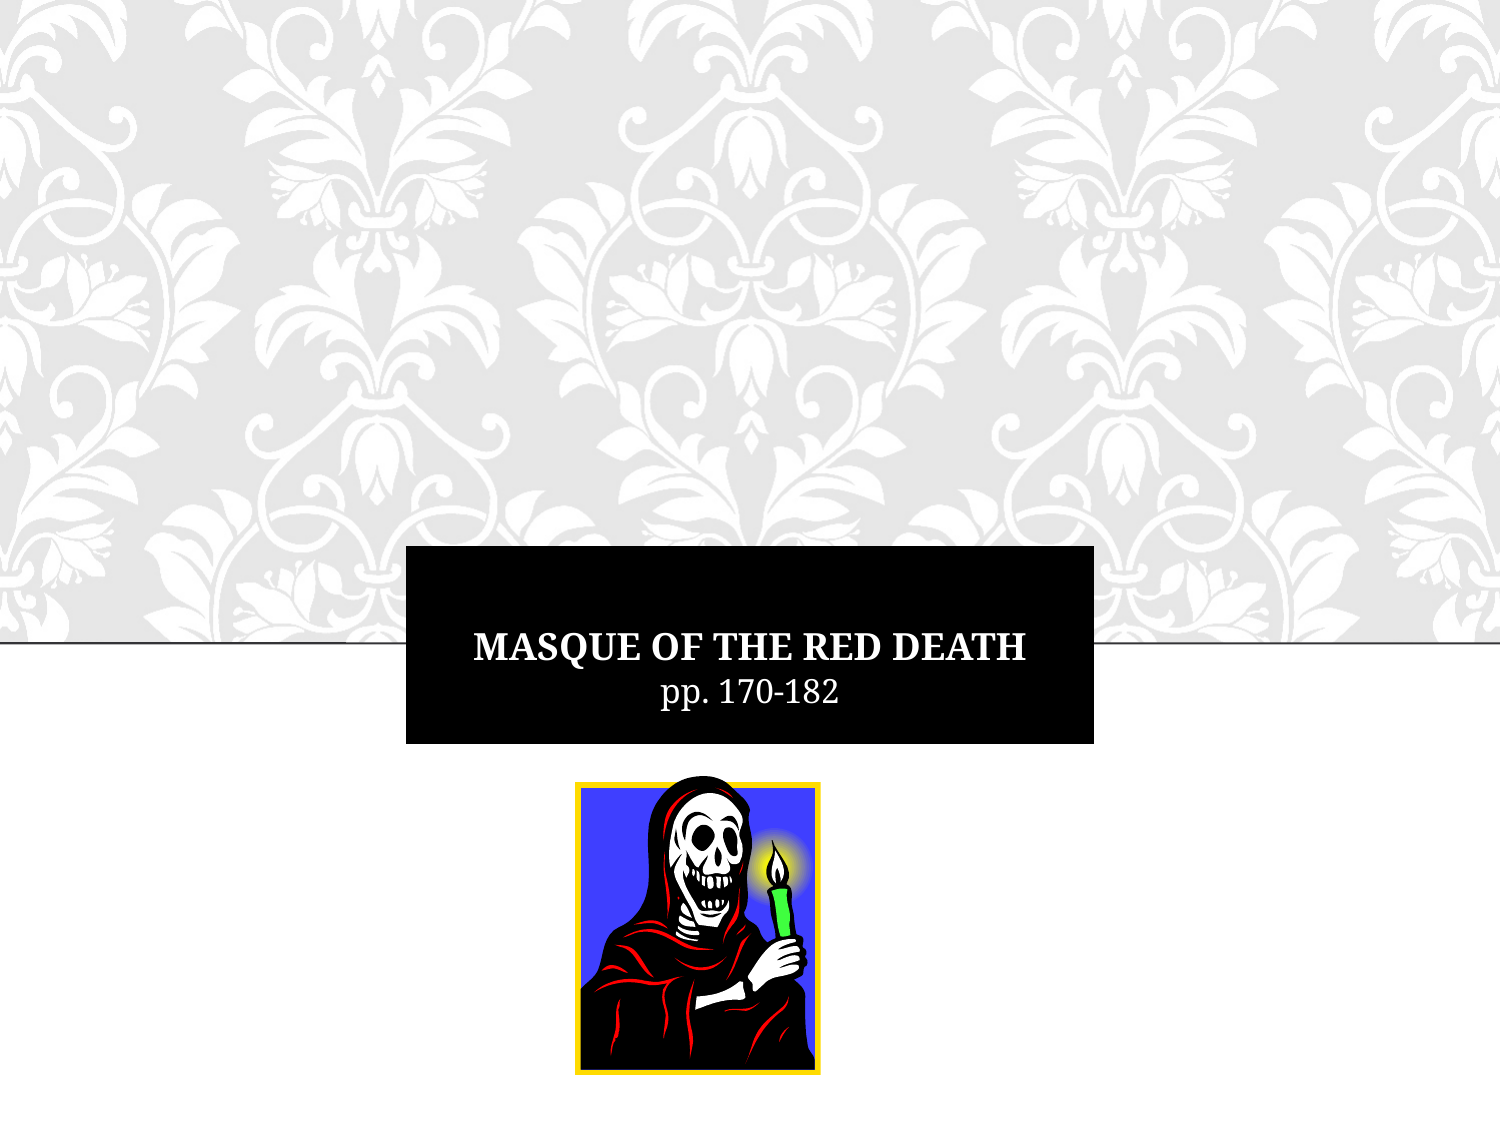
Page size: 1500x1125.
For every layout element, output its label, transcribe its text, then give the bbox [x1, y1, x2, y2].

subtitle pp. 170-182 [413, 670, 1087, 736]
picture [574, 774, 821, 1076]
title Masque of the red death [407, 544, 1093, 676]
